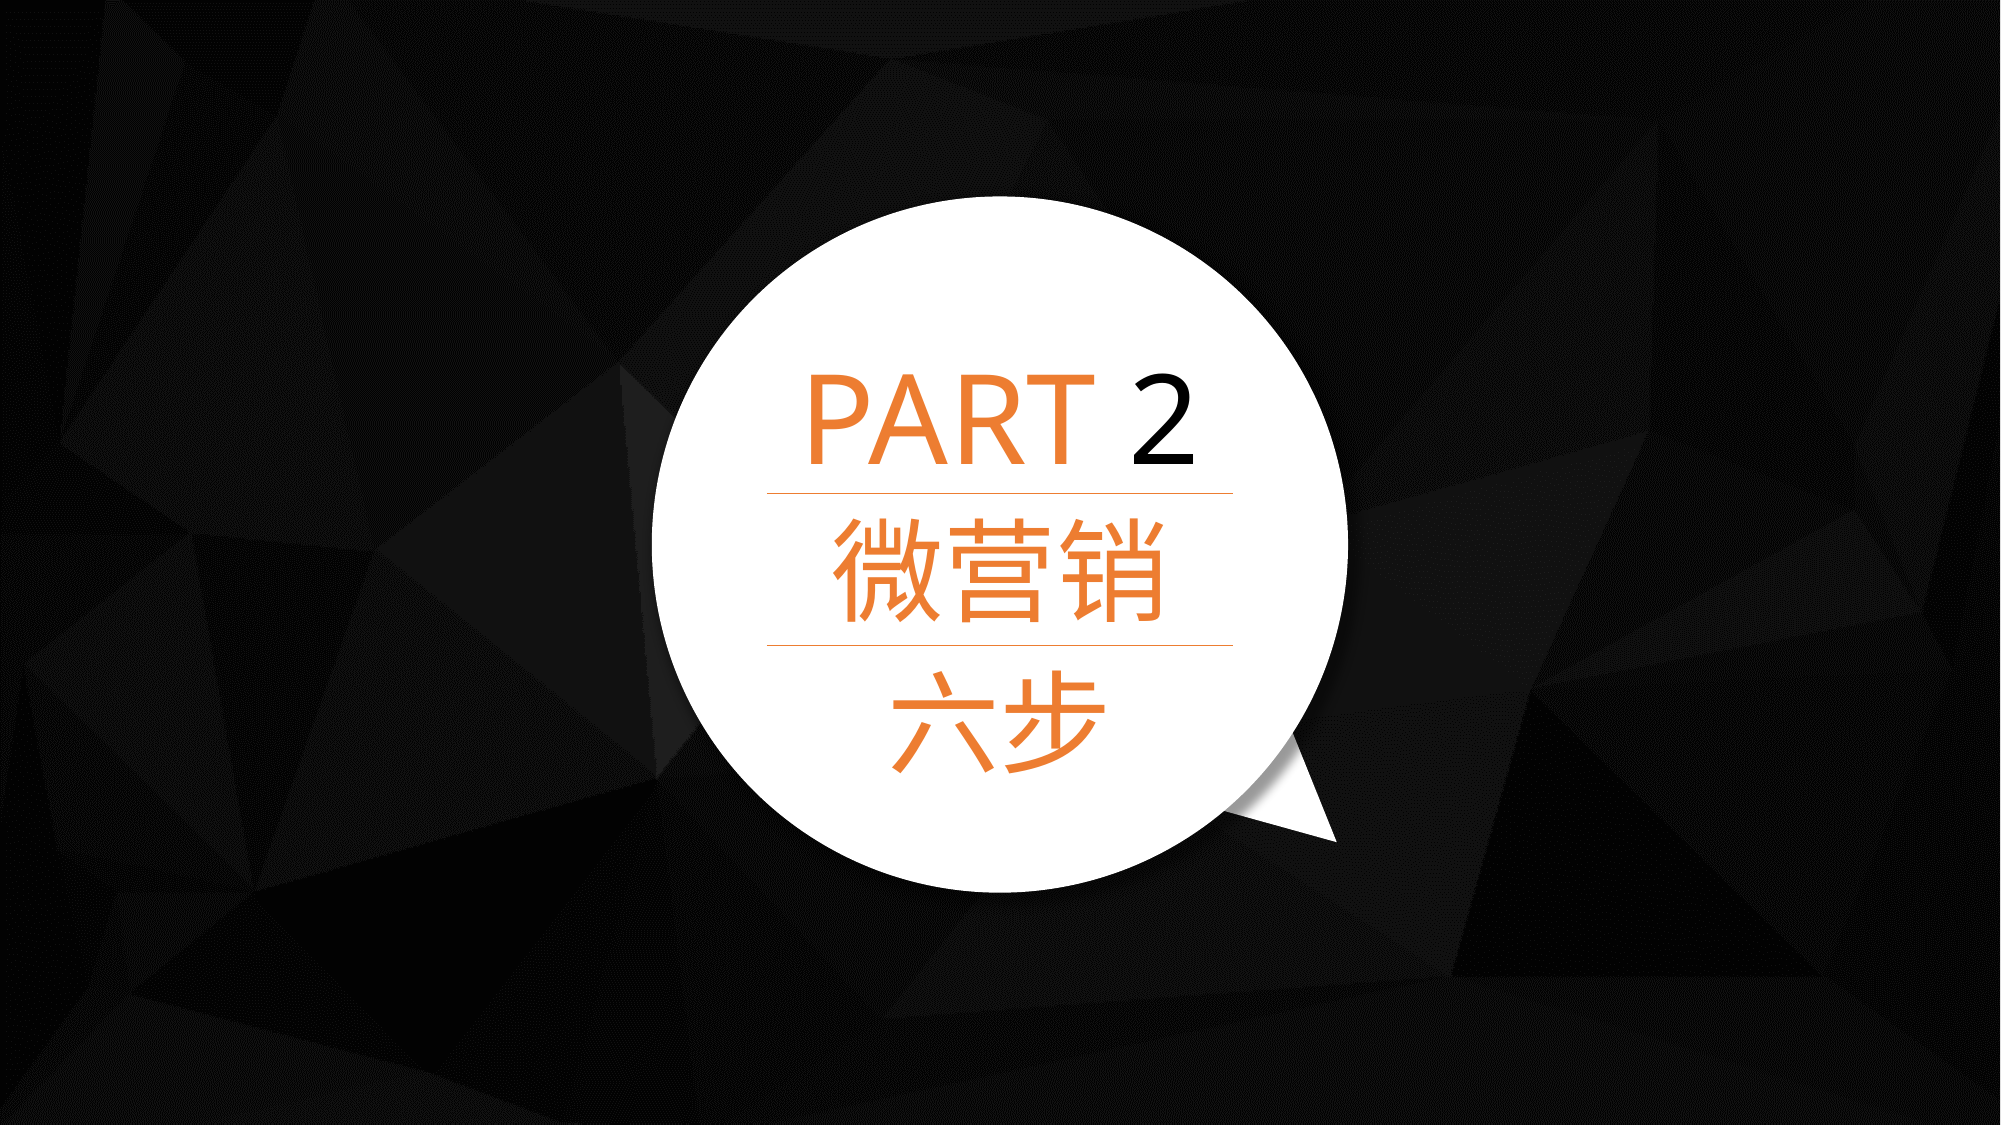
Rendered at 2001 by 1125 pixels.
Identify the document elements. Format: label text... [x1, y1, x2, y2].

text_box 微营销 [816, 494, 1184, 644]
text_box [650, 195, 1350, 894]
text_box PART 2 [784, 332, 1216, 493]
text_box [1250, 758, 1339, 844]
picture [0, 0, 2001, 1125]
text_box 六步 [872, 646, 1128, 795]
